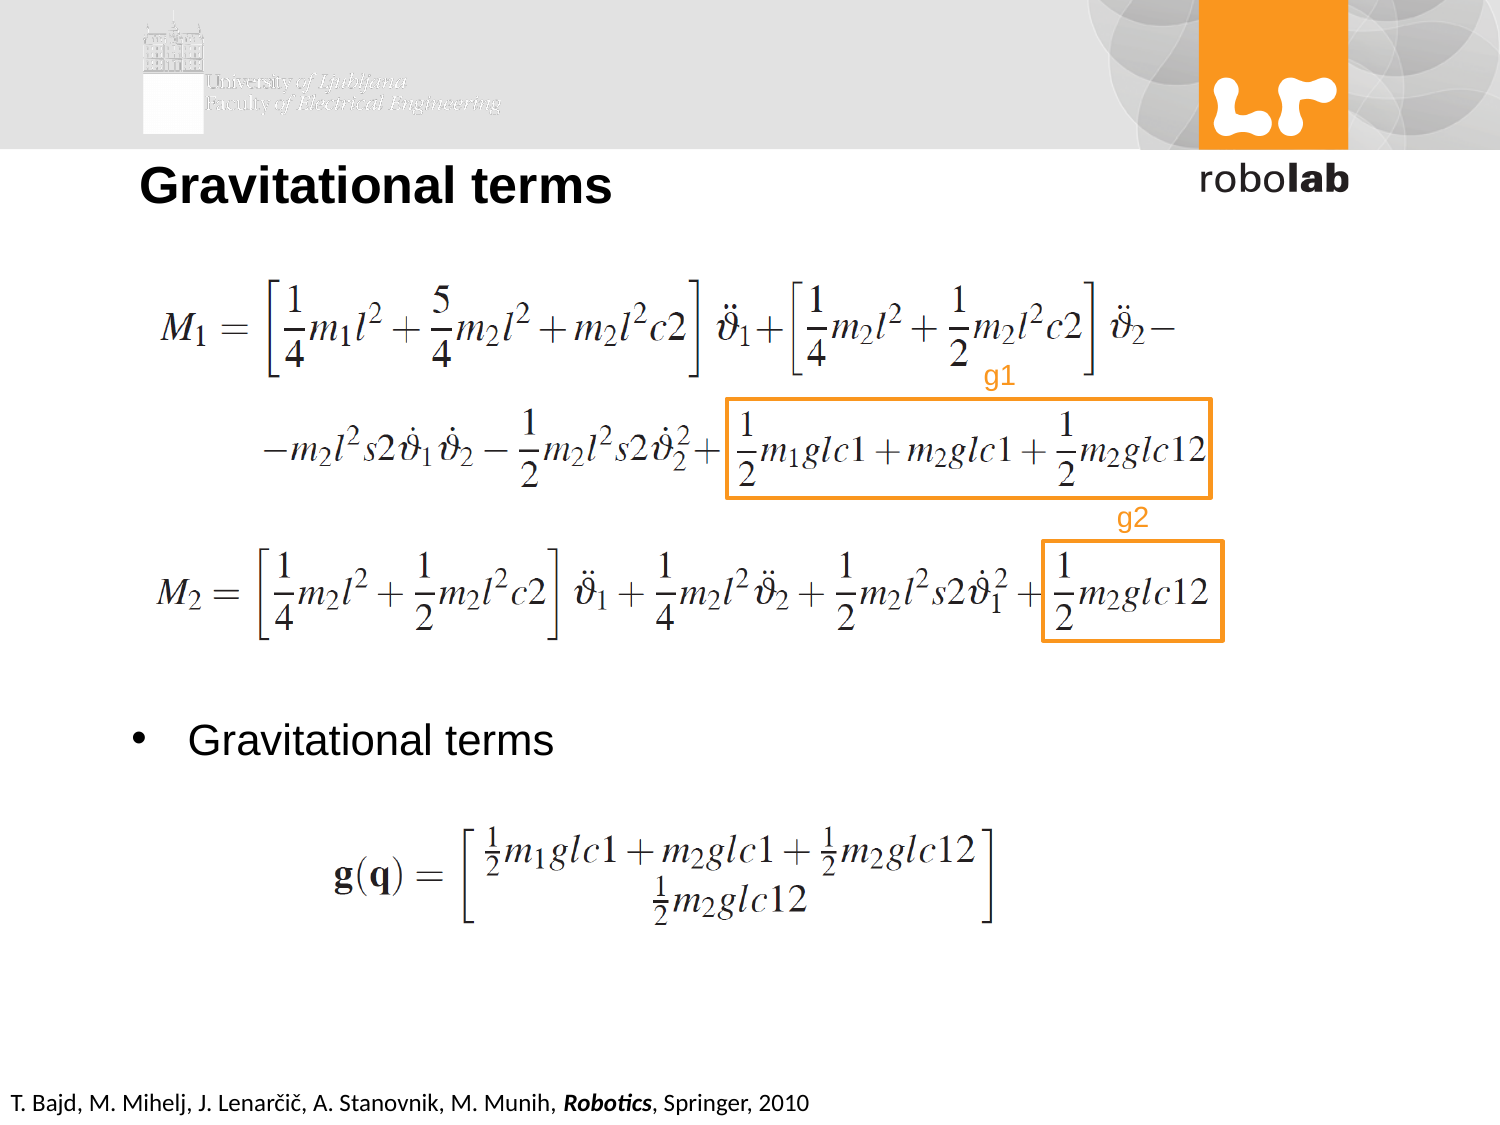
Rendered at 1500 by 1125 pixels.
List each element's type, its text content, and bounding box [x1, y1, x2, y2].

text_box [1214, 539, 1225, 643]
text_box [725, 397, 1213, 500]
picture [150, 538, 1211, 646]
picture [998, 0, 1500, 196]
list Gravitational terms [116, 704, 1298, 998]
picture [143, 10, 501, 94]
title Gravitational terms [124, 94, 1306, 272]
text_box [150, 278, 1207, 492]
picture [330, 822, 999, 926]
text_box g2 [1102, 500, 1165, 537]
